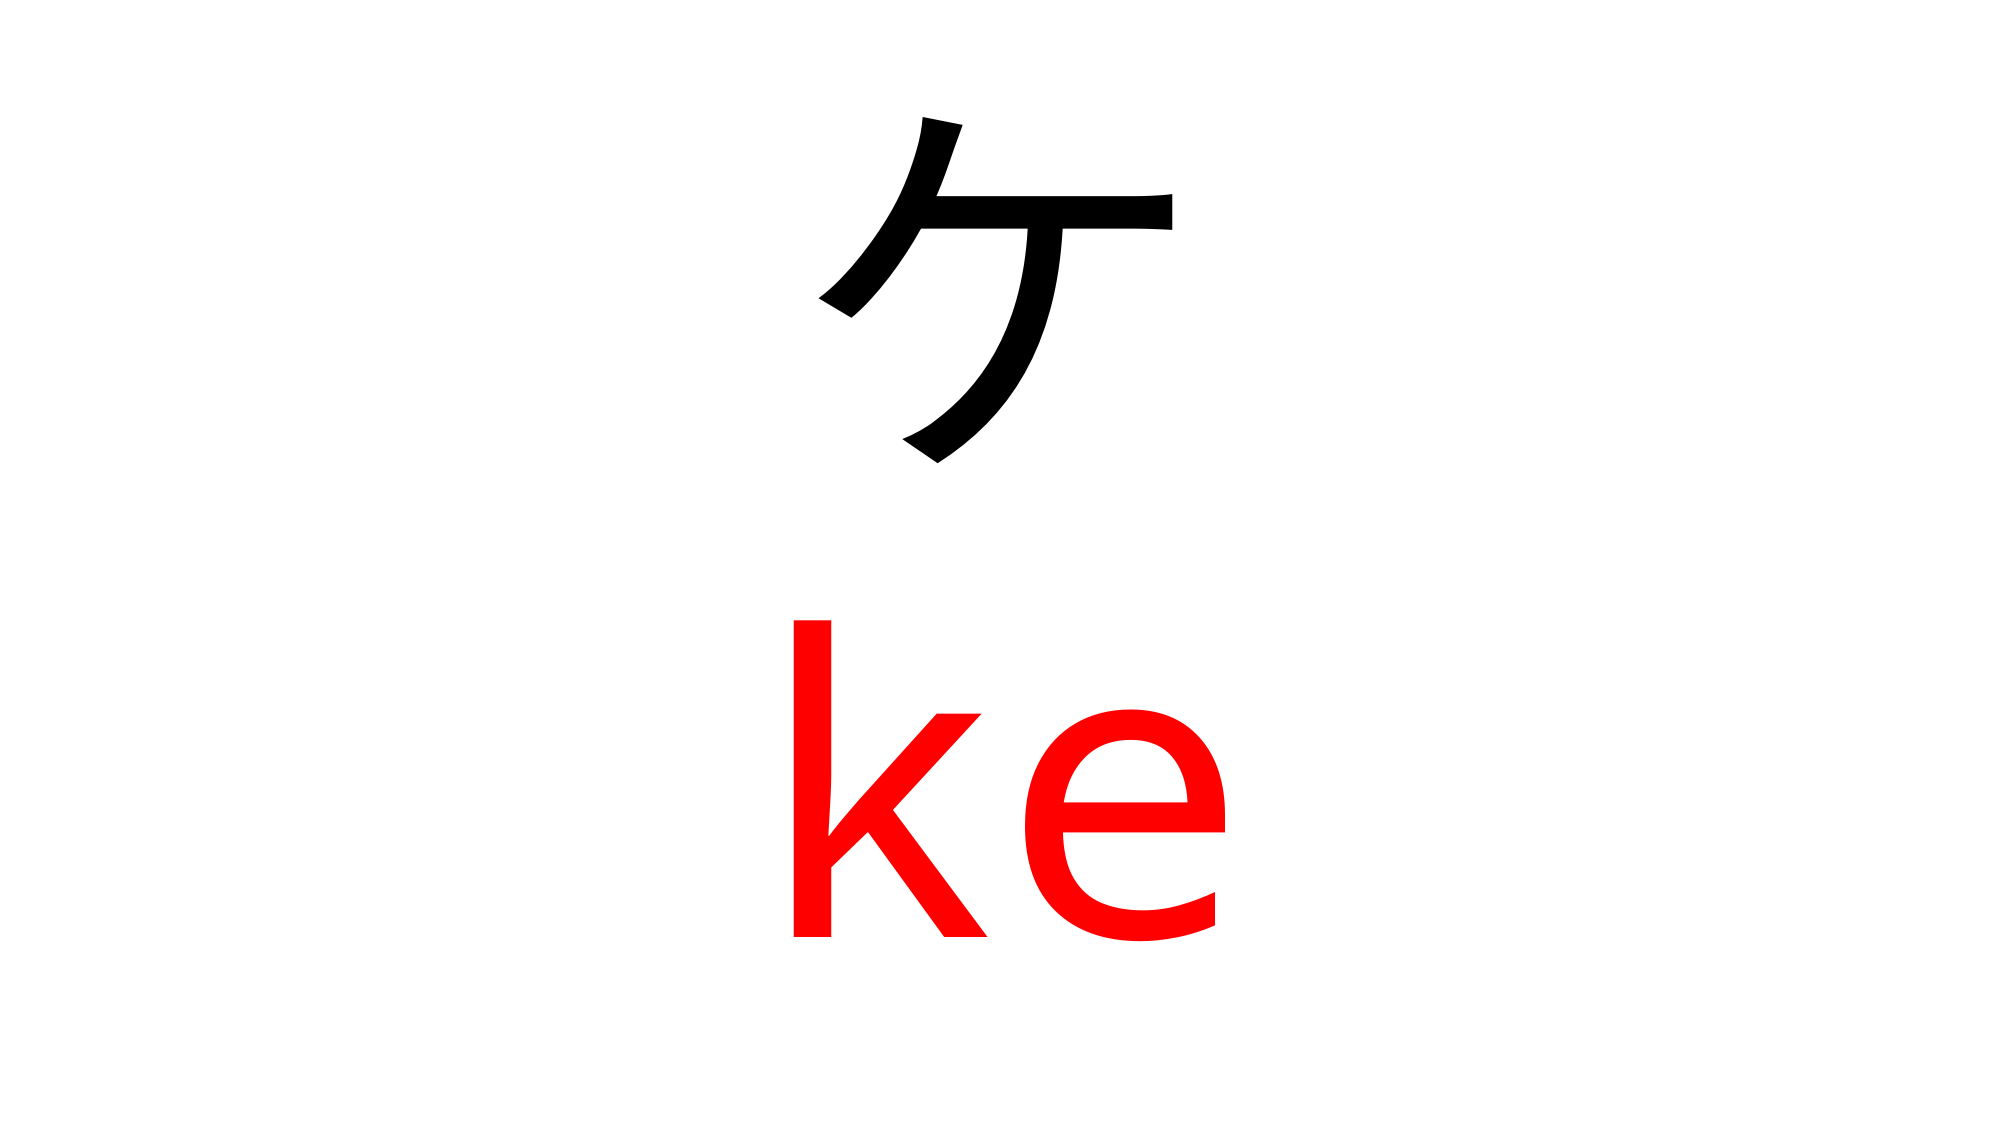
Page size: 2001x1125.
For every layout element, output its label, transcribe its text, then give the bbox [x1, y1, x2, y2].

title ケ [249, 71, 1750, 545]
text_box ke [249, 562, 1750, 1036]
